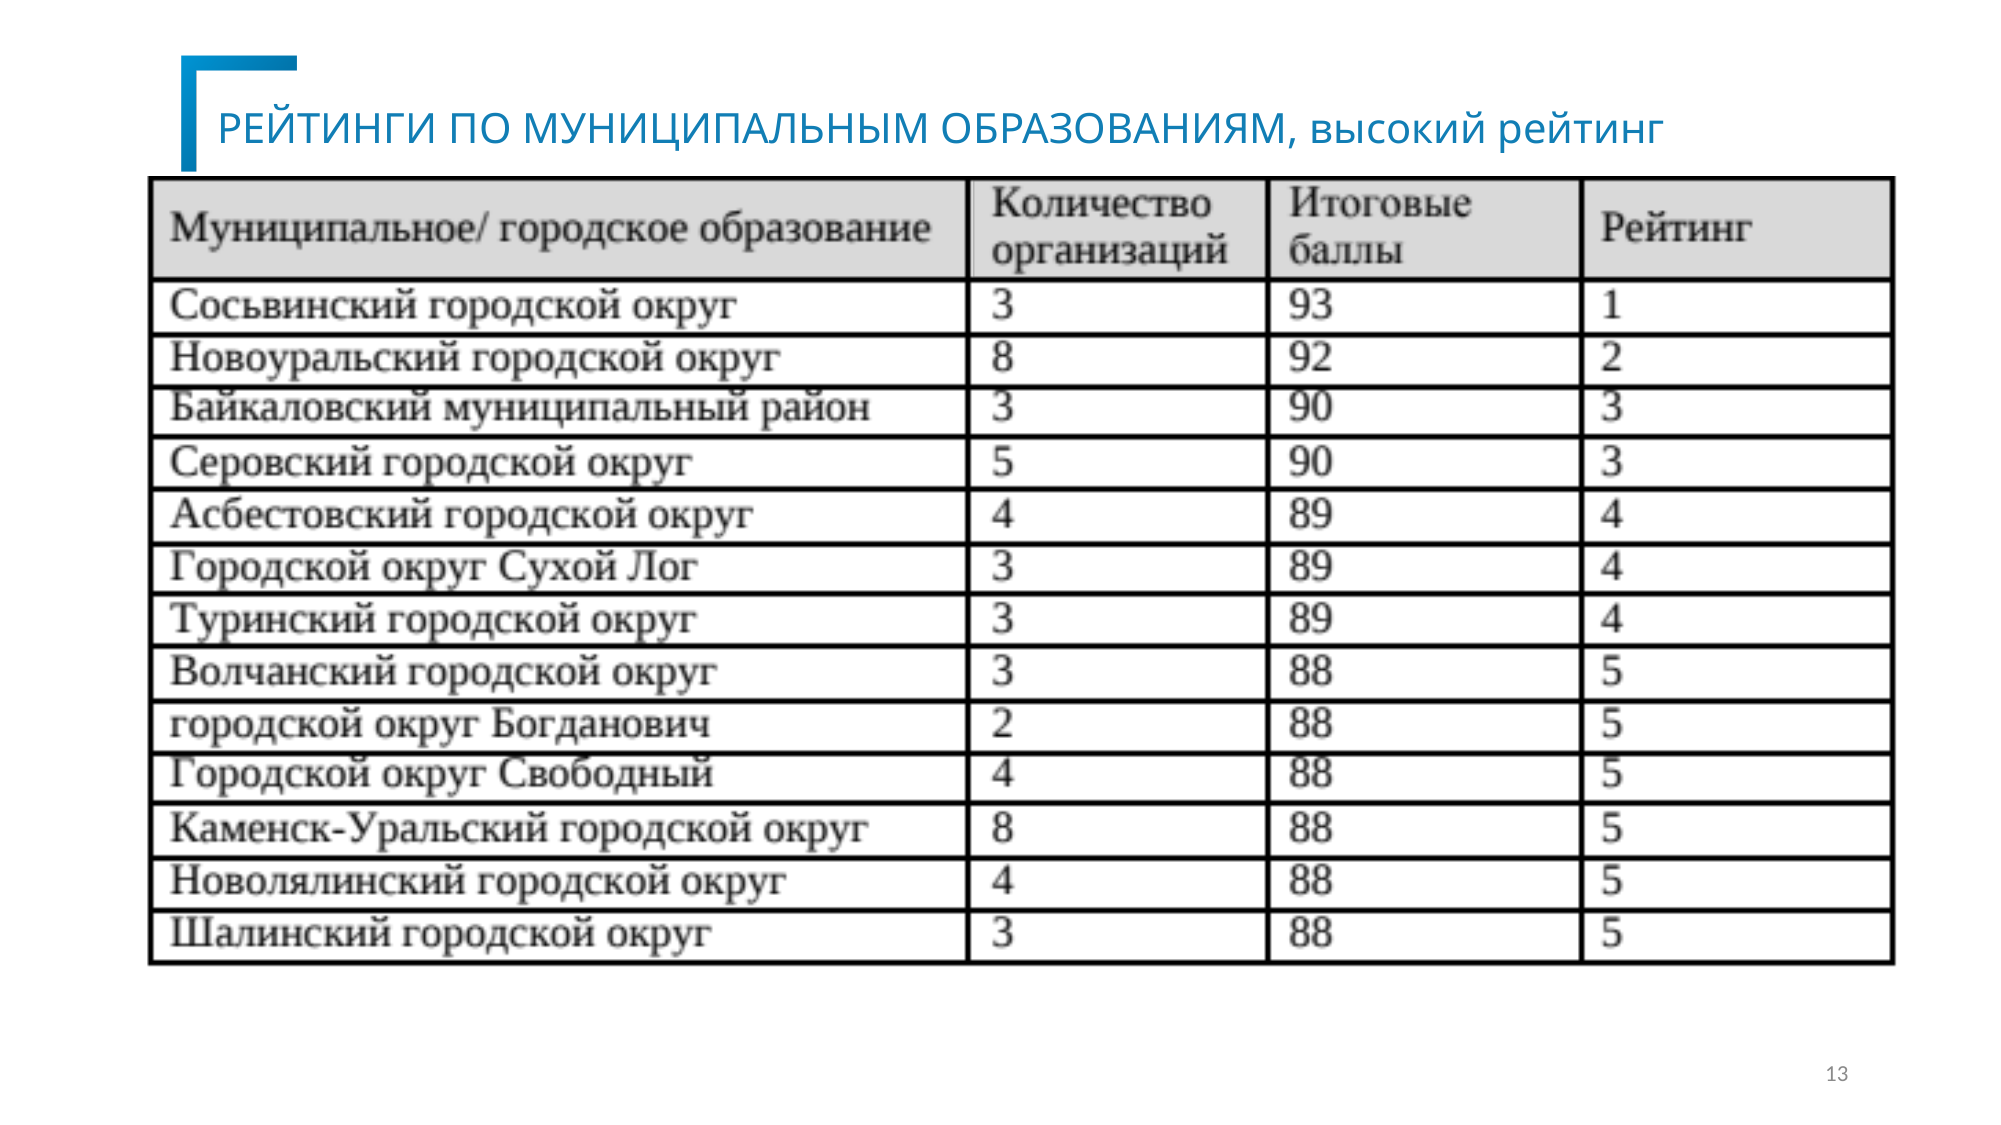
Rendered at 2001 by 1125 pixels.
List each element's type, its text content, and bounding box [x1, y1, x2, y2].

text_box РЕЙТИНГИ ПО МУНИЦИПАЛЬНЫМ ОБРАЗОВАНИЯМ, высокий рейтинг [202, 45, 1922, 176]
slide_number 13 [1413, 1042, 1864, 1103]
picture [197, 71, 297, 172]
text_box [113, 176, 1929, 1011]
